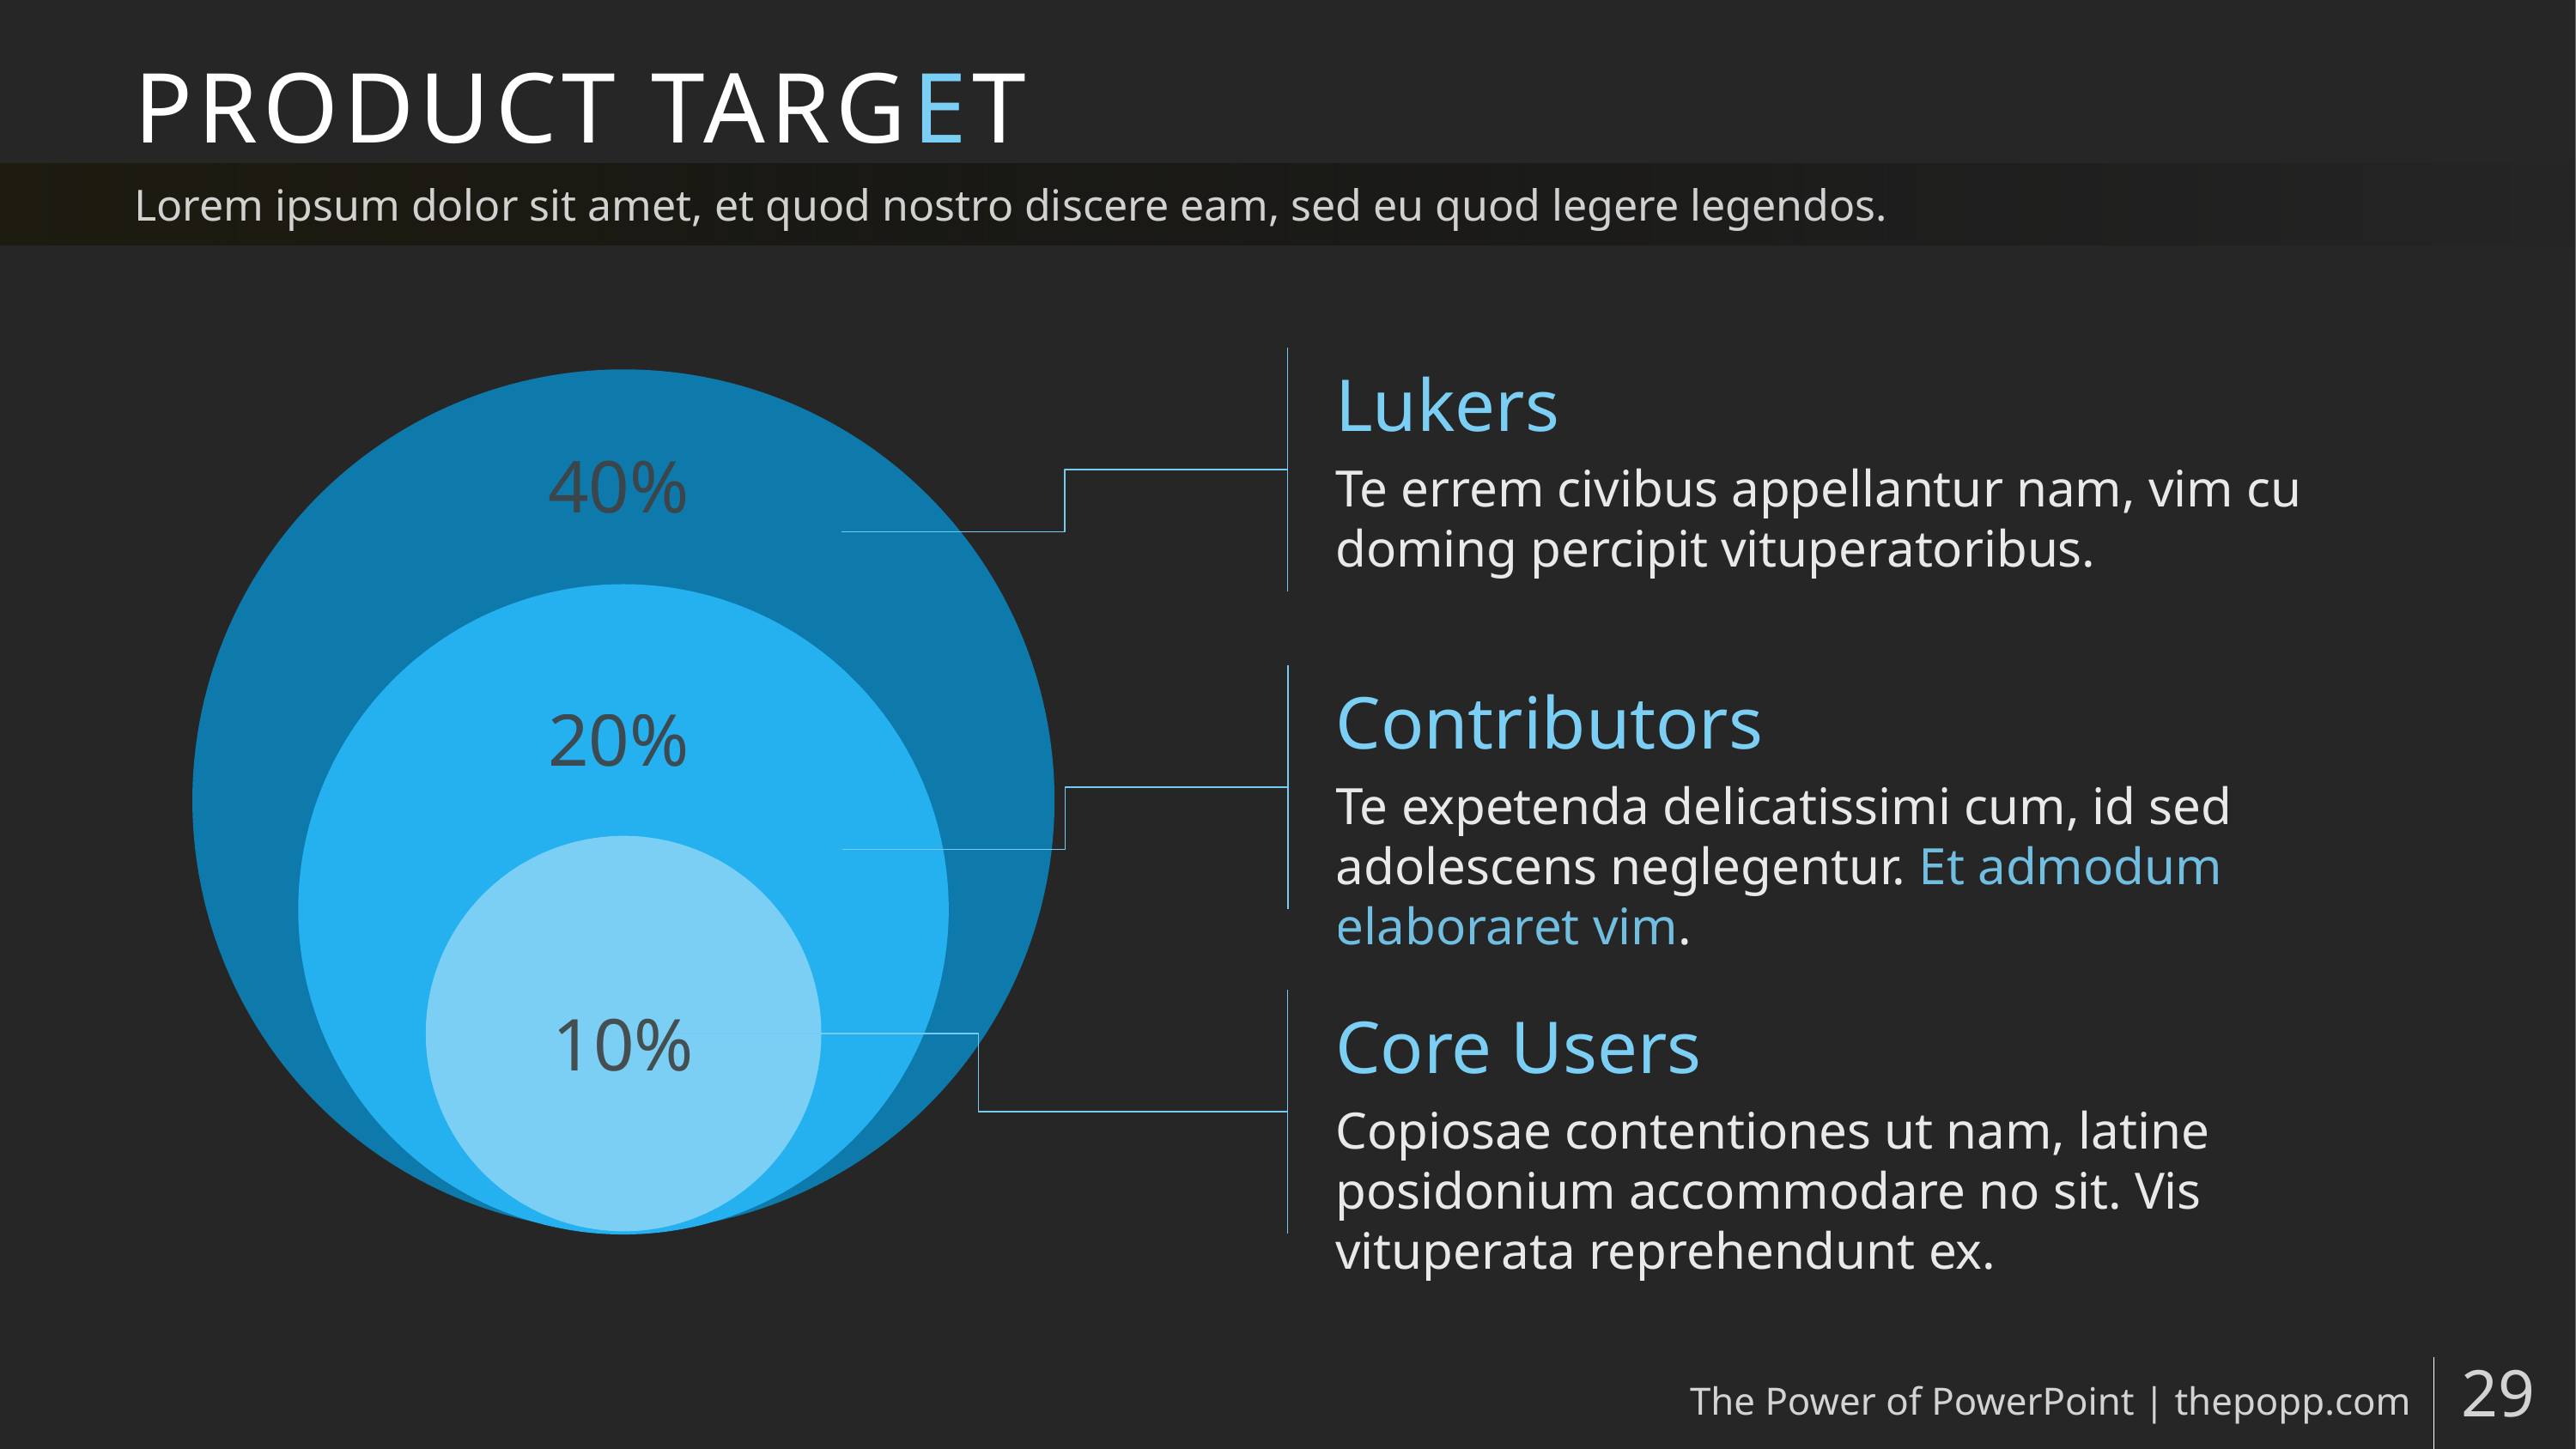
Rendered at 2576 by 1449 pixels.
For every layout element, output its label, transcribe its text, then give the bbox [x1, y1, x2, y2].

title PRODUCT TARGET [111, 0, 2430, 174]
list Core Users [1312, 978, 2434, 1087]
list 40% [425, 427, 811, 543]
list Contributors [1313, 653, 2435, 762]
list Te expetenda delicatissimi cum, id sed adolescens neglegentur. Et admodum elaboraret vim. [1313, 762, 2435, 936]
slide_number 29 [2438, 1357, 2576, 1434]
list 20% [425, 680, 811, 796]
list Lukers [1312, 336, 2434, 445]
list Copiosae contentiones ut nam, latine posidonium accommodare no sit. Vis vituperata reprehendunt ex. [1312, 1087, 2434, 1260]
list Lorem ipsum dolor sit amet, et quod nostro discere eam, sed eu quod legere legendos. [111, 167, 2404, 248]
footer The Power of PowerPoint | thepopp.com [922, 1356, 2434, 1434]
list 10% [430, 984, 817, 1100]
list Te errem civibus appellantur nam, vim cu doming percipit vituperatoribus. [1312, 445, 2434, 618]
